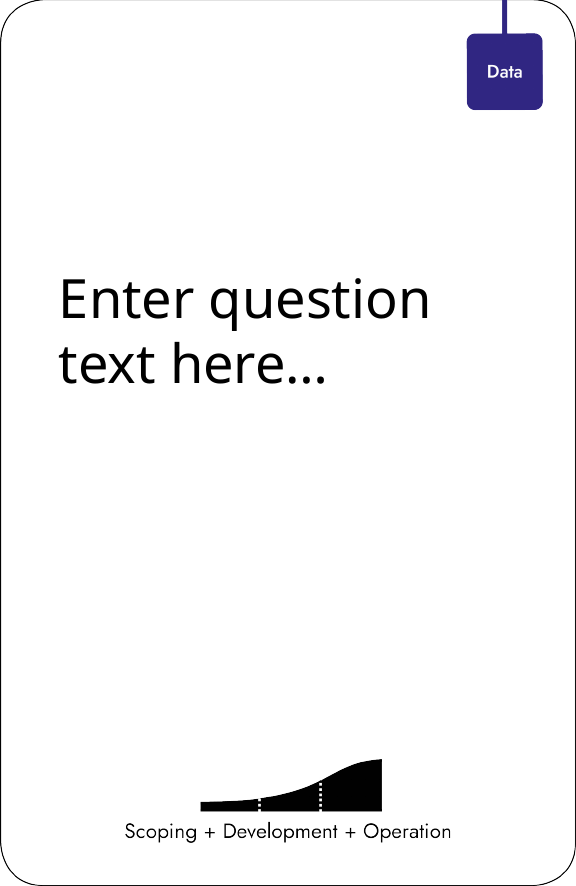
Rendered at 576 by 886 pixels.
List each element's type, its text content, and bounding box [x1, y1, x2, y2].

picture [0, 0, 576, 886]
text_box Enter question text here… [44, 256, 512, 402]
